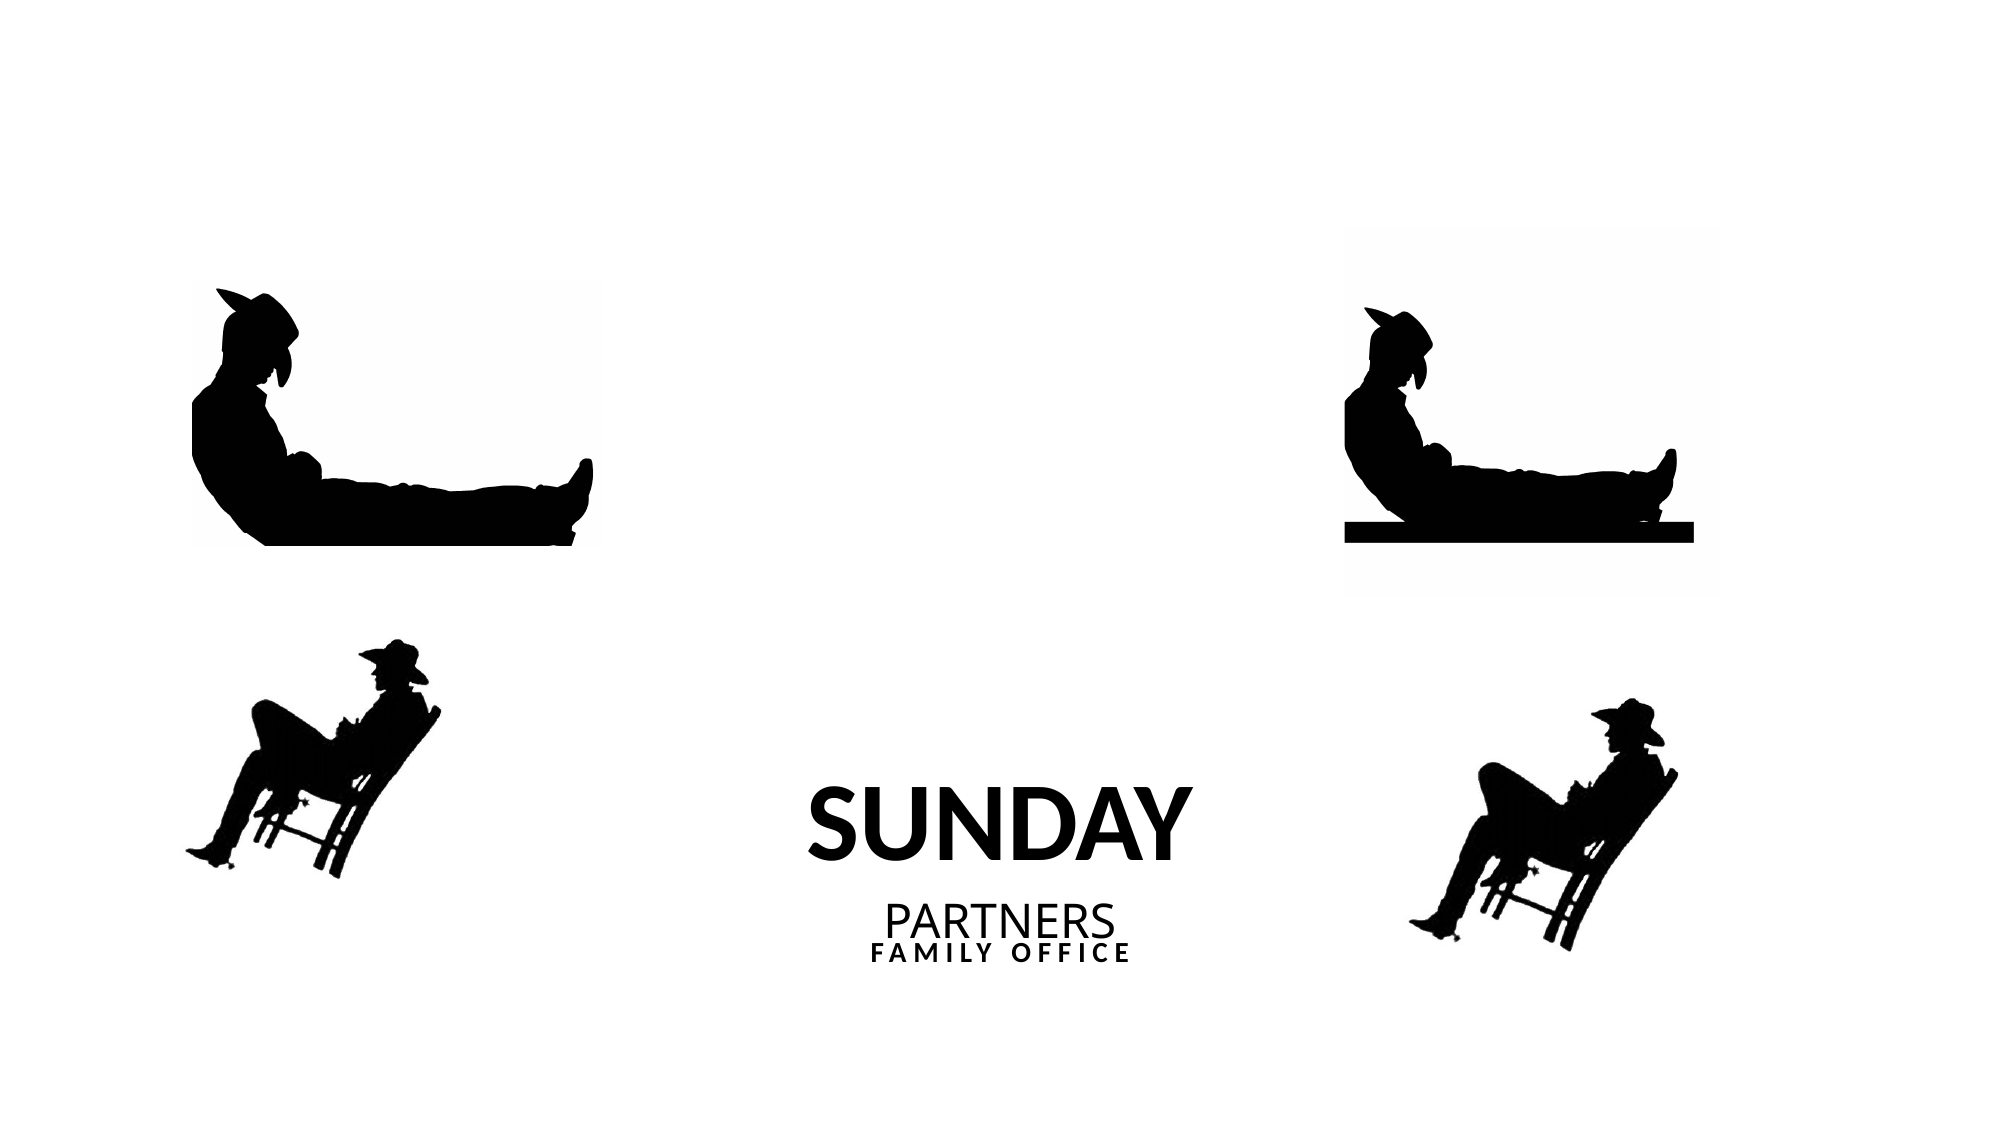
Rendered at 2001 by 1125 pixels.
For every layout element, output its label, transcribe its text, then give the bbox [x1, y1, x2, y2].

picture [1344, 228, 1719, 598]
title PARTNERS [702, 812, 1298, 958]
text_box SUNDAY [756, 740, 1244, 891]
picture [1385, 697, 1679, 958]
picture [191, 279, 602, 546]
subtitle FAMILY OFFICE [737, 933, 1263, 1000]
picture [163, 638, 442, 885]
